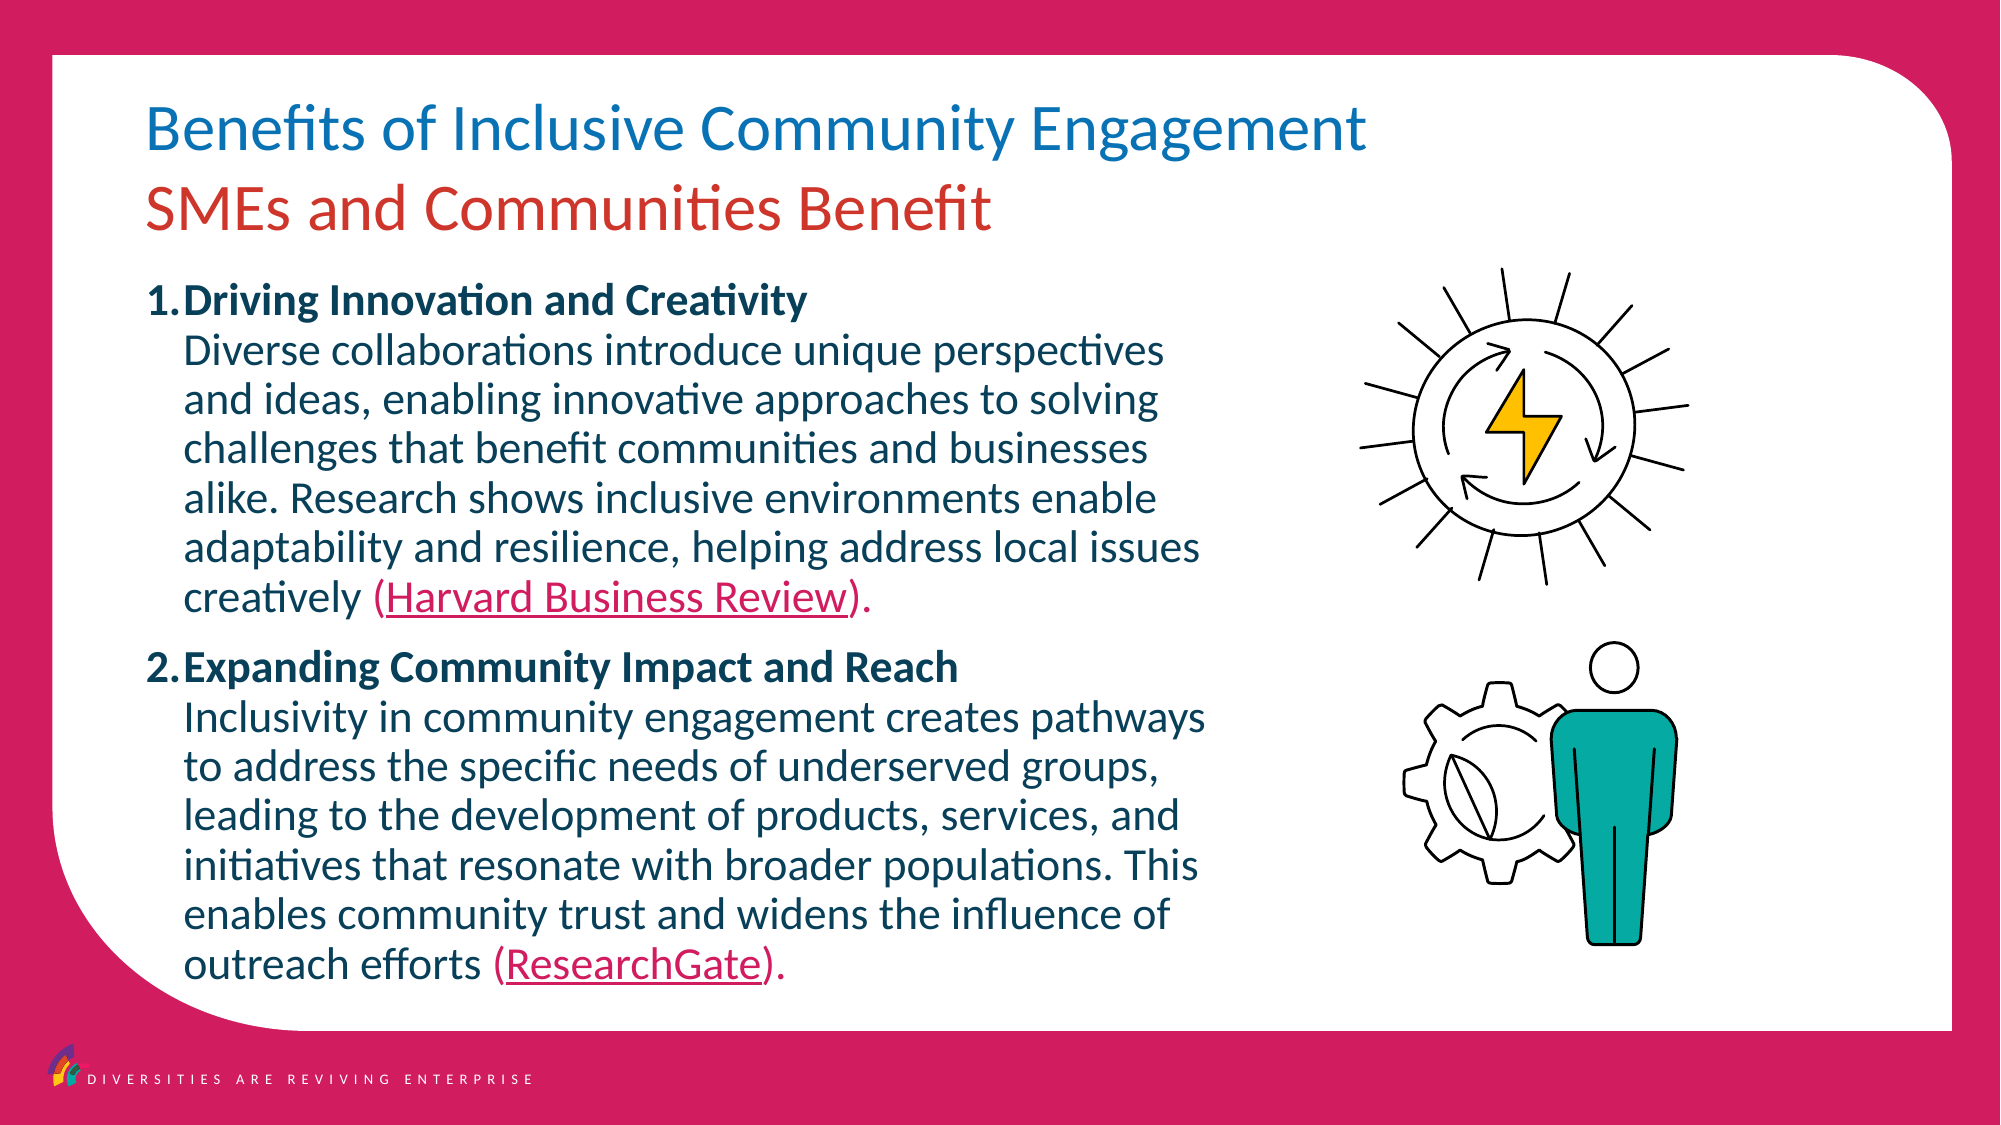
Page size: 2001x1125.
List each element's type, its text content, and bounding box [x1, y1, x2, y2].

list Benefits of Inclusive Community Engagement SMEs and Communities Benefit [130, 76, 1869, 208]
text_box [1360, 268, 1689, 585]
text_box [1403, 642, 1677, 945]
list Driving Innovation and Creativity Diverse collaborations introduce unique perspectives and ideas, enabling innovative approaches to solving challenges that benefit communities and businesses alike. Research shows inclusive environments enable adaptability and resilience, helping address local issues creatively (Harvard Business Review). Expanding Community Impact and Reach Inclusivity in community engagement creates pathways to address the specific needs of underserved groups, leading to the development of products, services, and initiatives that resonate with broader populations. This enables community trust and widens the influence of outreach efforts (ResearchGate). [130, 268, 1237, 901]
